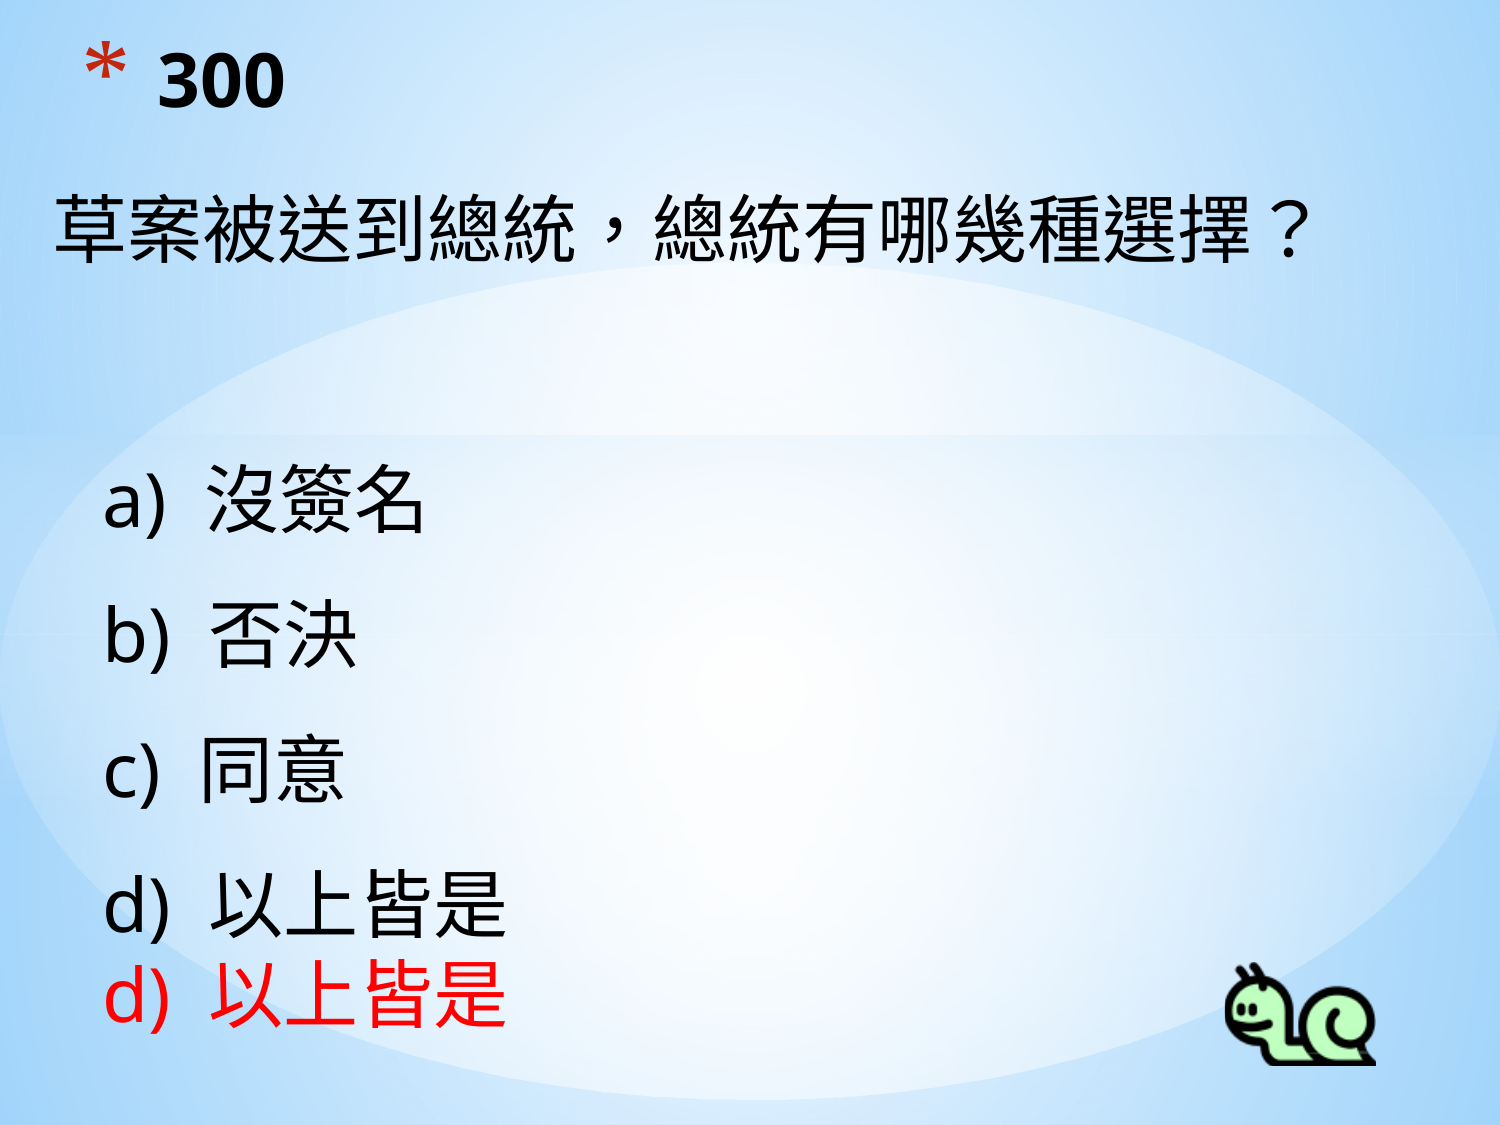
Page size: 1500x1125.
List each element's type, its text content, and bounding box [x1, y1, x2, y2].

text_box 草案被送到總統，總統有哪幾種選擇？ [37, 174, 1463, 460]
title 300 [37, 24, 375, 150]
text_box a) 沒簽名 b) 否決 c) 同意 d) 以上皆是 d) 以上皆是 [87, 399, 1292, 1125]
picture [1224, 962, 1377, 1067]
